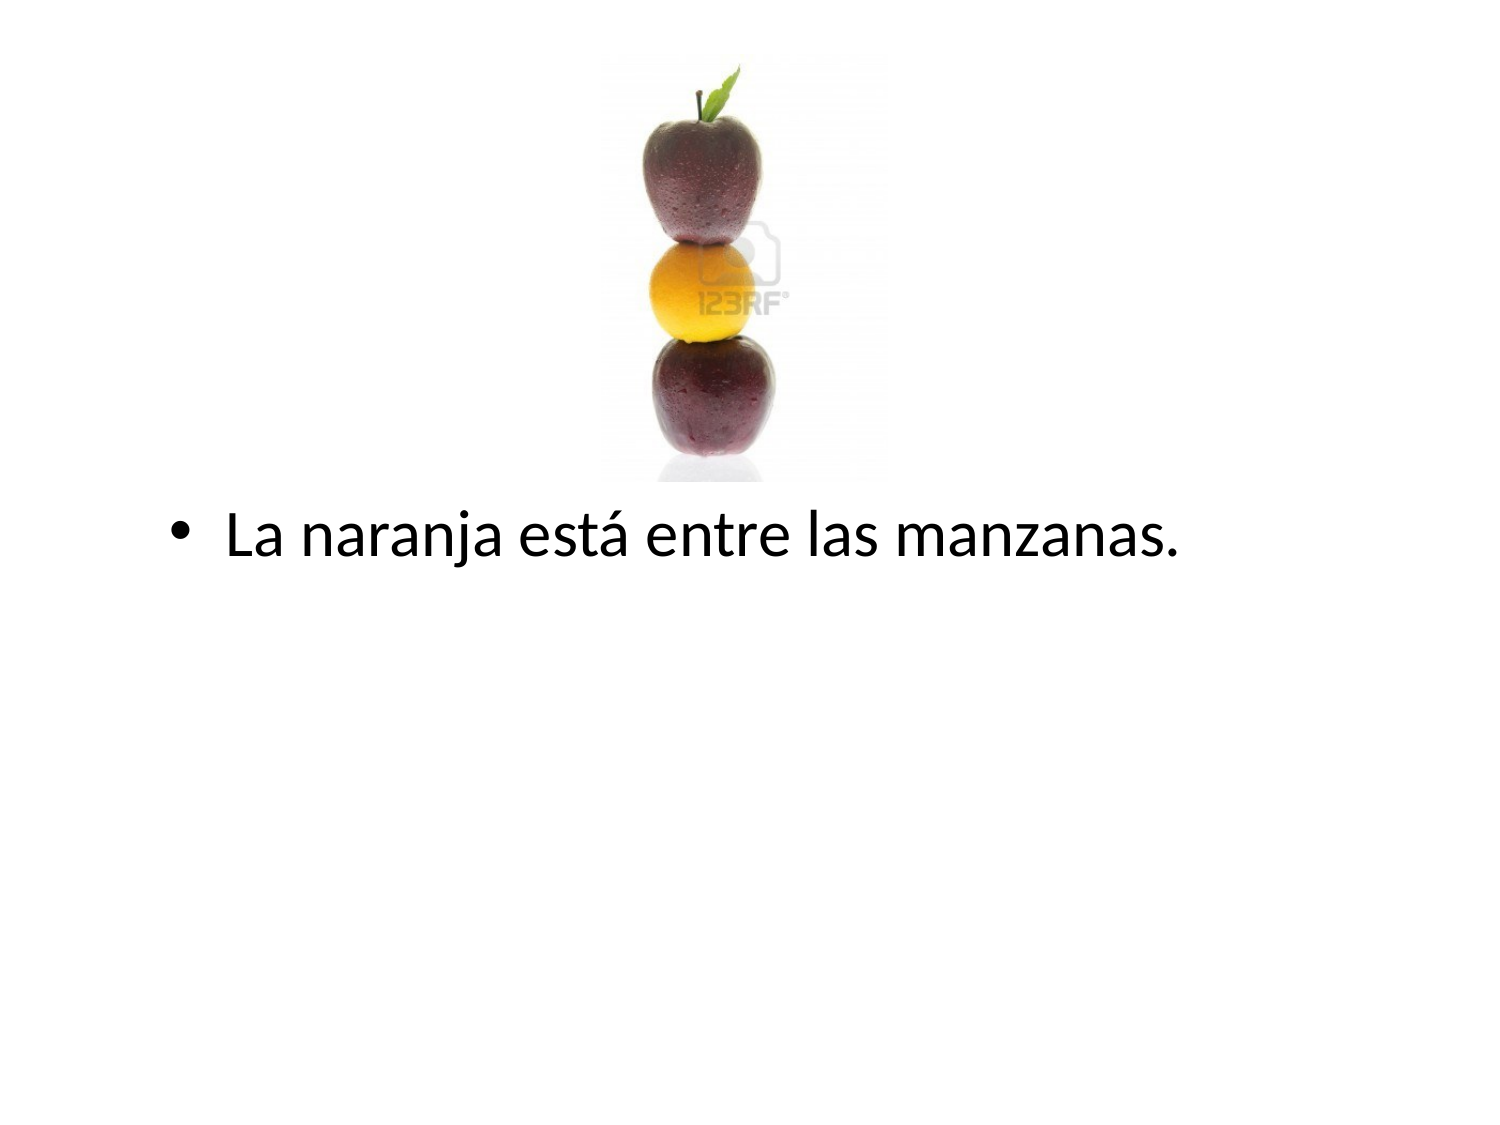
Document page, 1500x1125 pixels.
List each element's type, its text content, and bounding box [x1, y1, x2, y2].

list La naranja está entre las manzanas. [153, 481, 1274, 958]
picture [601, 54, 889, 482]
